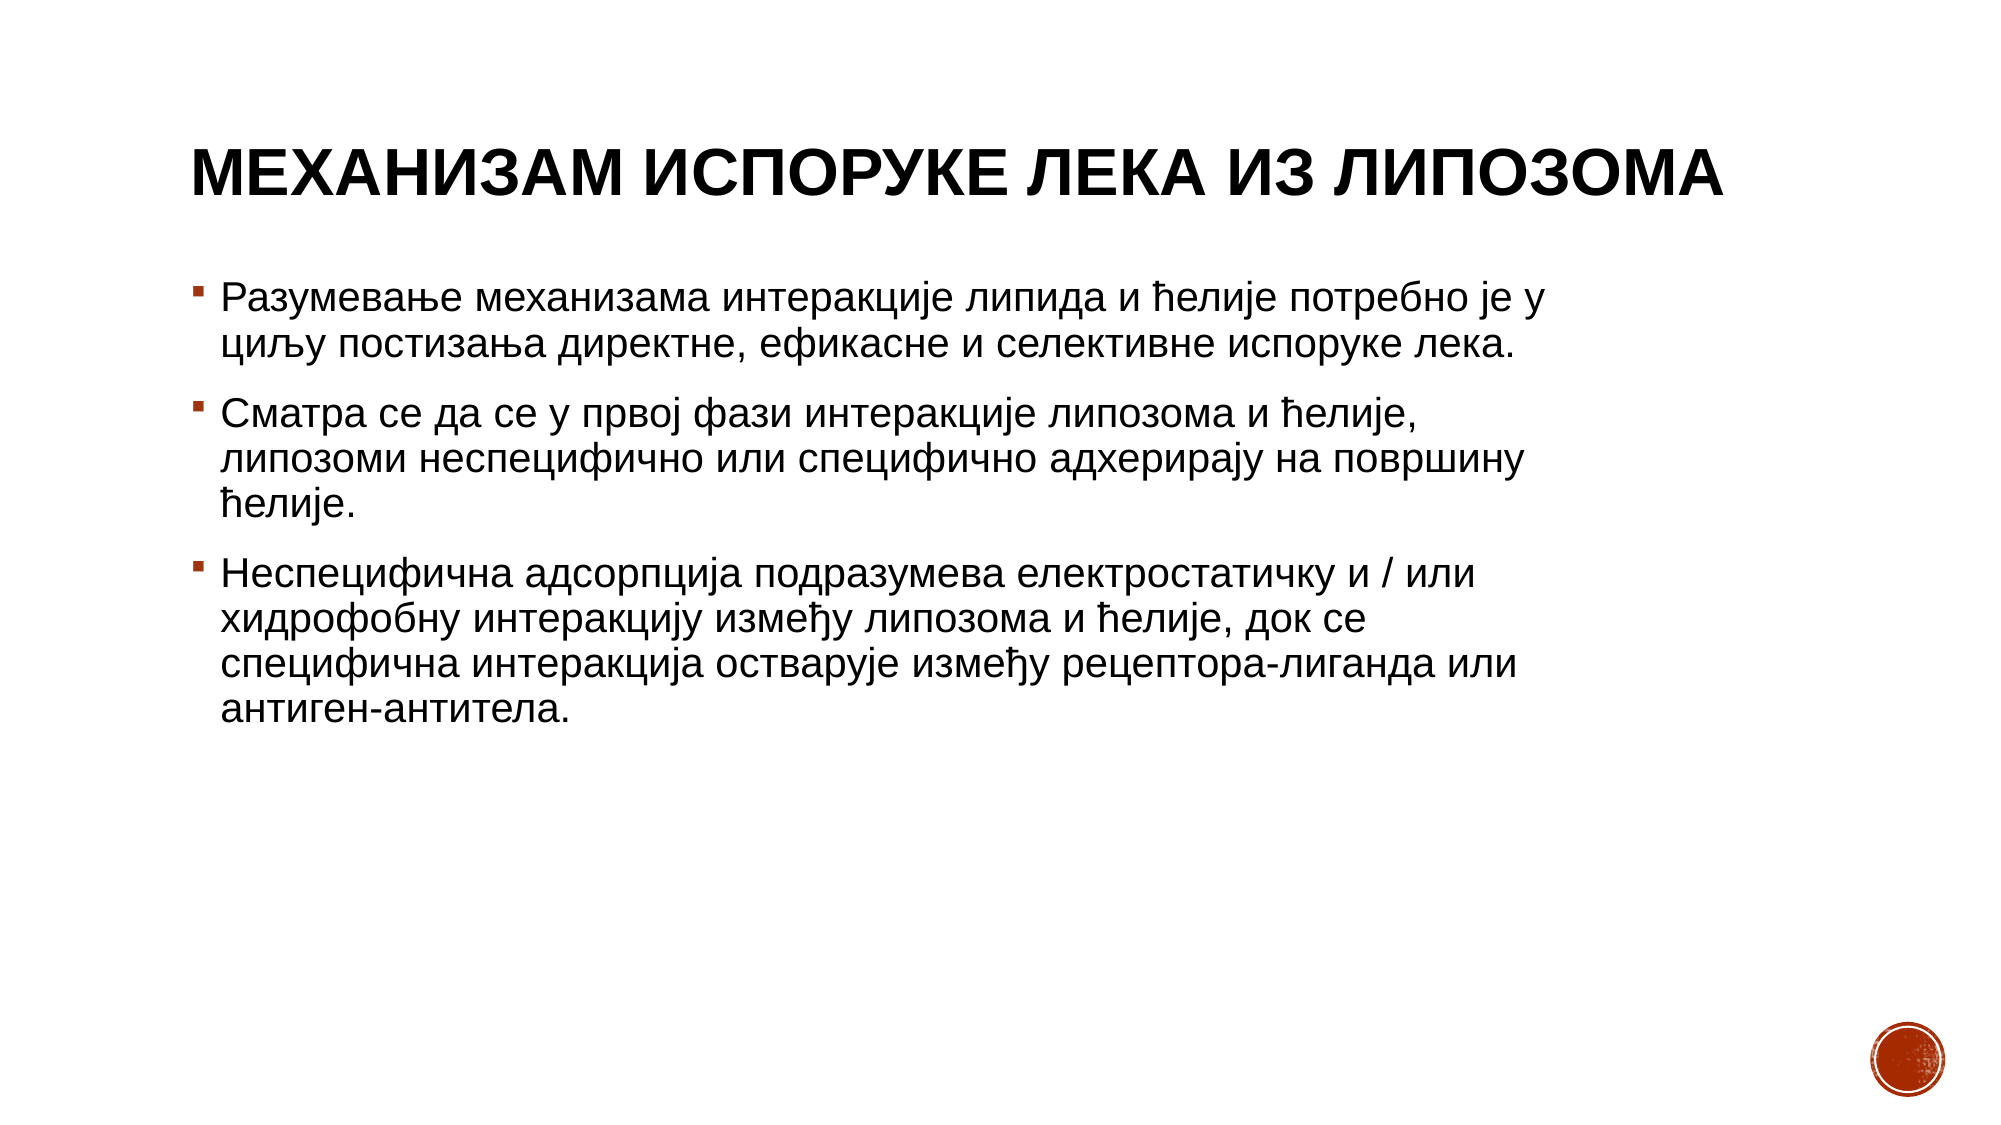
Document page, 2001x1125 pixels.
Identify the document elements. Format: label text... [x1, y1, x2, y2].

list Разумевање механизама интеракције липида и ћелије потребно је у циљу постизања директне, ефикасне и селективне испоруке лека. Сматра се да се у првој фази интеракције липозома и ћелије, липозоми неспецифично или специфично адхерирају на површину ћелије. Неспецифична адсорпција подразумева електростатичку и / или хидрофобну интеракцију између липозома и ћелије, док се специфична интеракција остварује између рецептора-лиганда или антиген-антитела. [175, 268, 1611, 1013]
title Механизам испоруке лека из липозома [175, 79, 1826, 344]
